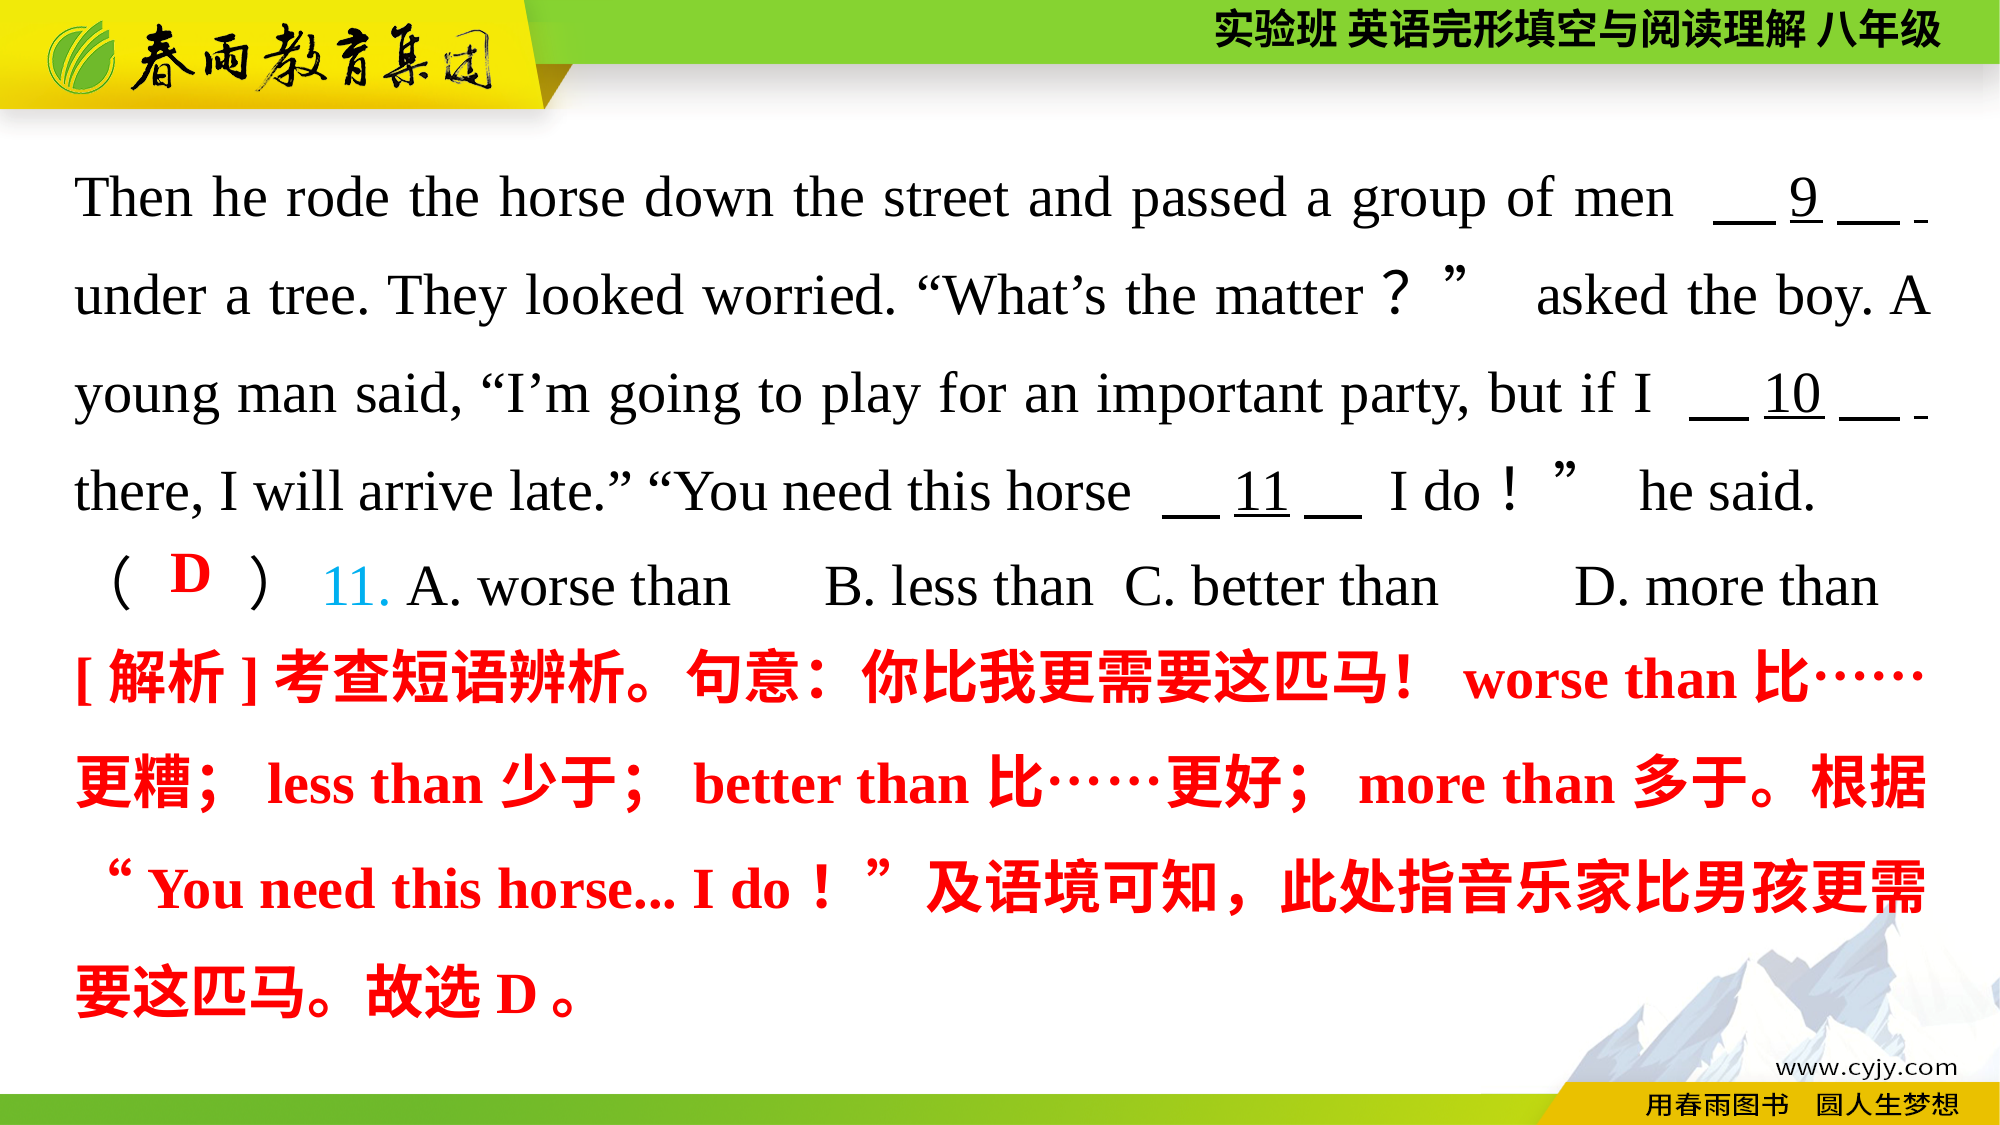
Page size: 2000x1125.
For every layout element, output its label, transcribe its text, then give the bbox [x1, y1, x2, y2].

list Then he rode the horse down the street and passed a group of men 9 . under a tree. They looked worried. “What’s the matter？” asked the boy. A young man said, “I’m going to play for an important party, but if I 10 . there, I will arrive late.” “You need this horse 11 I do！” he said. [59, 122, 1944, 534]
text_box [解析]考查短语辨析。句意：你比我更需要这匹马！worse than比……更糟；less than少于；better than比……更好；more than多于。根据“You need this horse... I do！”及语境可知，此处指音乐家比男孩更需要这匹马。故选D。 [59, 597, 1944, 1033]
text_box （ ）11. A. worse than B. less than C. better than D. more than [228, 534, 1944, 597]
text_box D [155, 534, 228, 597]
text_box （ ）11. A. worse than B. less than C. better than D. more than [59, 534, 155, 597]
picture [0, 0, 2000, 1125]
